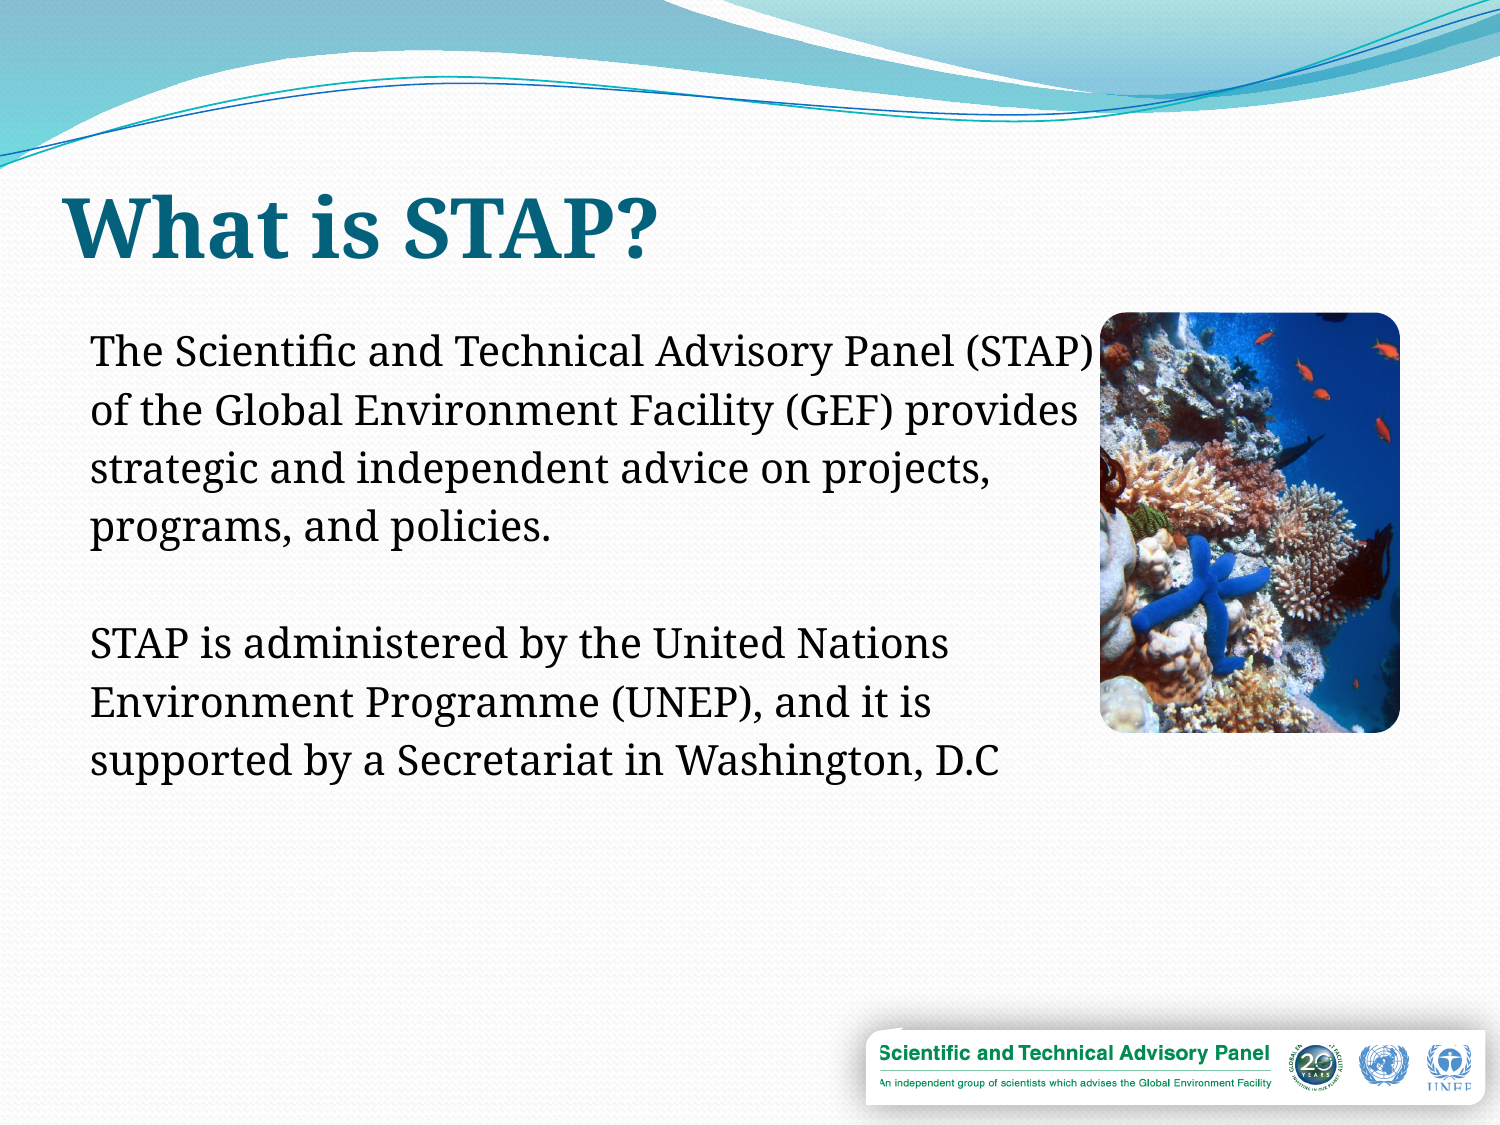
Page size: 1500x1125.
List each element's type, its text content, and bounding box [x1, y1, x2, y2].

list The Scientific and Technical Advisory Panel (STAP) of the Global Environment Facility (GEF) provides strategic and independent advice on projects, programs, and policies. STAP is administered by the United Nations Environment Programme (UNEP), and it is supported by a Secretariat in Washington, D.C [75, 317, 1463, 1038]
title Project baselines: STAP’s perspective (cont’d) [1092, 317, 1407, 746]
picture [872, 1037, 1479, 1099]
title What is STAP? [62, 115, 1425, 275]
picture [1099, 312, 1401, 734]
